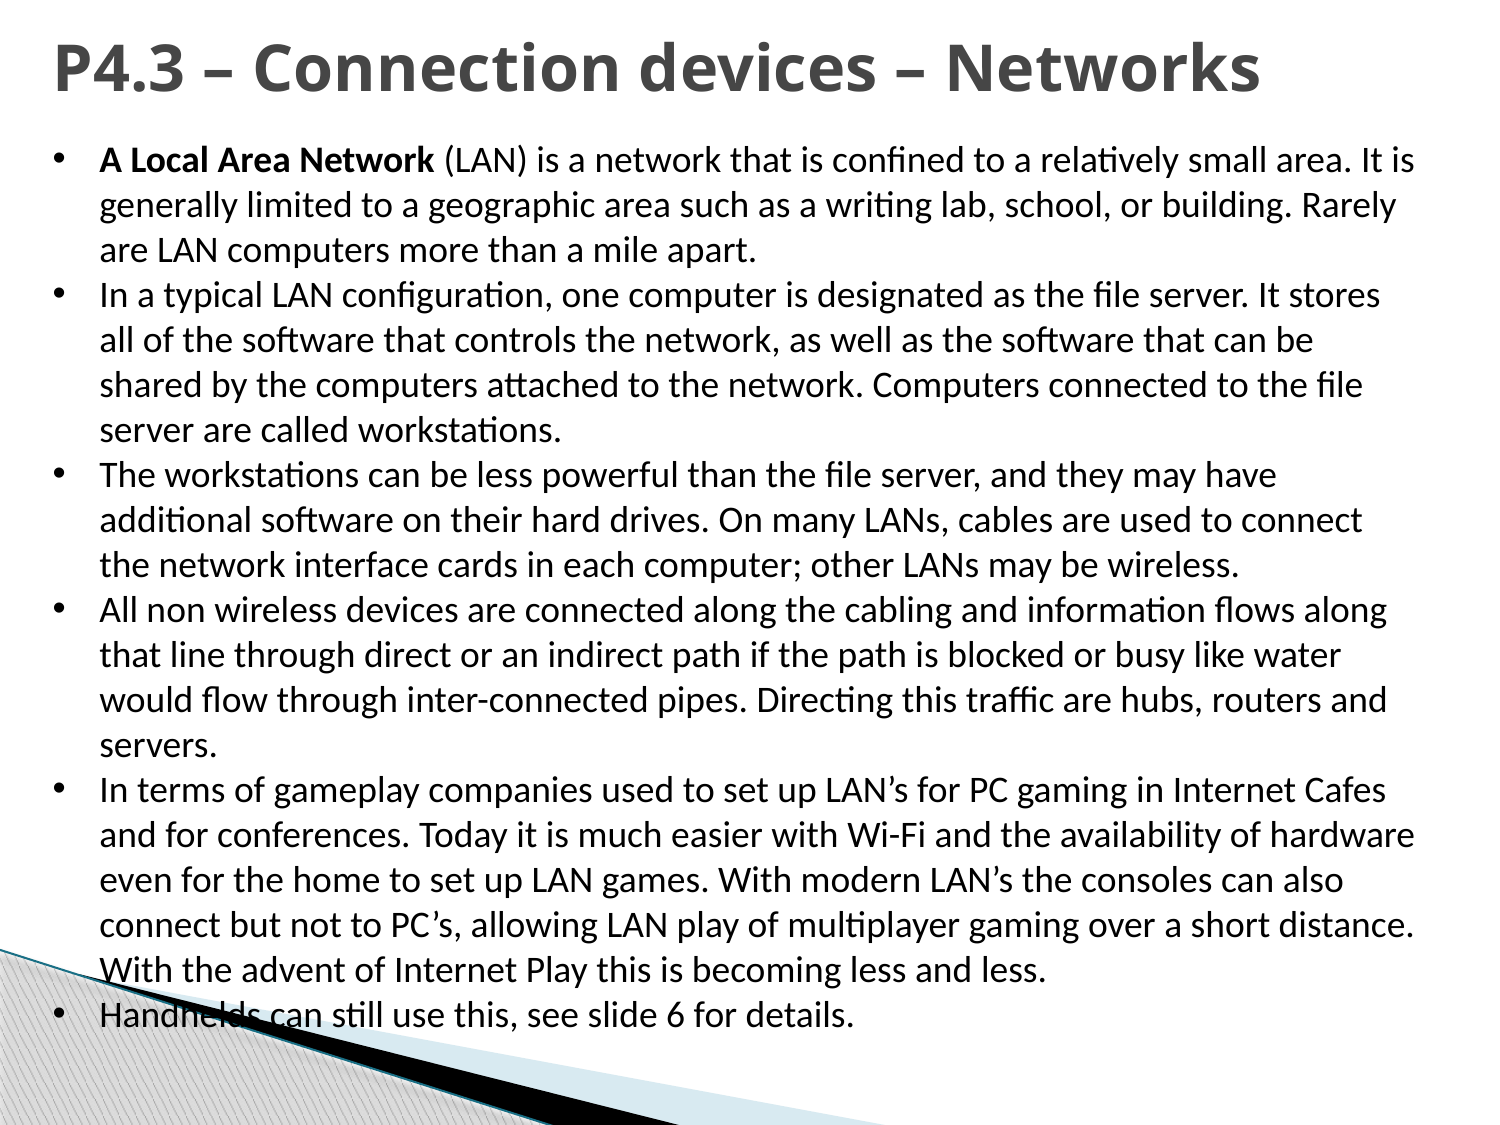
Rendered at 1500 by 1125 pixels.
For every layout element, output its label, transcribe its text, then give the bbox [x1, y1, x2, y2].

text_box P4.3 – Connection devices – Networks [37, 19, 1471, 114]
text_box A Local Area Network (LAN) is a network that is confined to a relatively small area. It is generally limited to a geographic area such as a writing lab, school, or building. Rarely are LAN computers more than a mile apart. In a typical LAN configuration, one computer is designated as the file server. It stores all of the software that controls the network, as well as the software that can be shared by the computers attached to the network. Computers connected to the file server are called workstations. The workstations can be less powerful than the file server, and they may have additional software on their hard drives. On many LANs, cables are used to connect the network interface cards in each computer; other LANs may be wireless. All non wireless devices are connected along the cabling and information flows along that line through direct or an indirect path if the path is blocked or busy like water would flow through inter-connected pipes. Directing this traffic are hubs, routers and servers. In terms of gameplay companies used to set up LAN’s for PC gaming in Internet Cafes and for conferences. Today it is much easier with Wi-Fi and the availability of hardware even for the home to set up LAN games. With modern LAN’s the consoles can also connect but not to PC’s, allowing LAN play of multiplayer gaming over a short distance. With the advent of Internet Play this is becoming less and less. Handhelds can still use this, see slide 6 for details. [37, 127, 1435, 1043]
